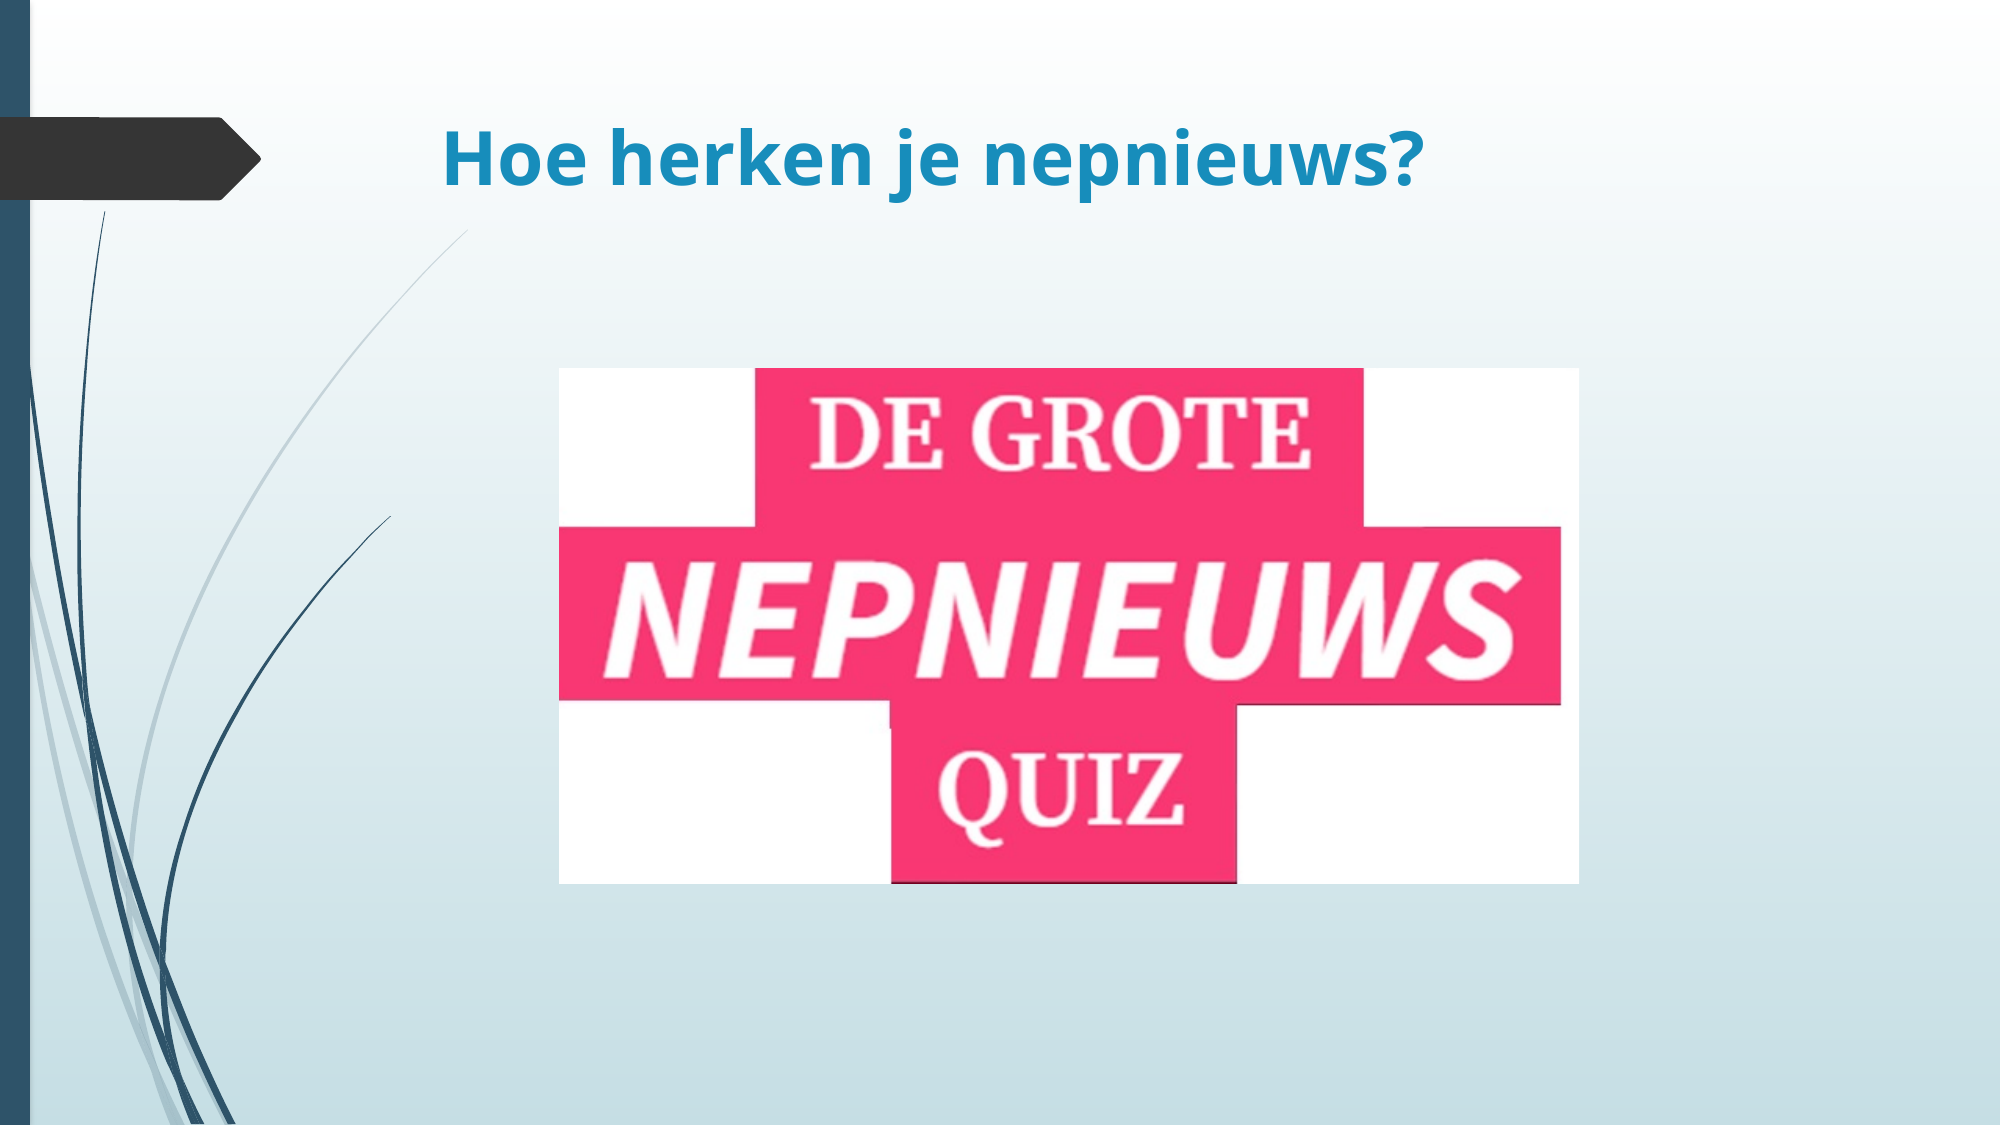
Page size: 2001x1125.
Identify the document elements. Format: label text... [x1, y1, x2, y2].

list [558, 367, 1580, 884]
title Hoe herken je nepnieuws? [425, 102, 1888, 313]
